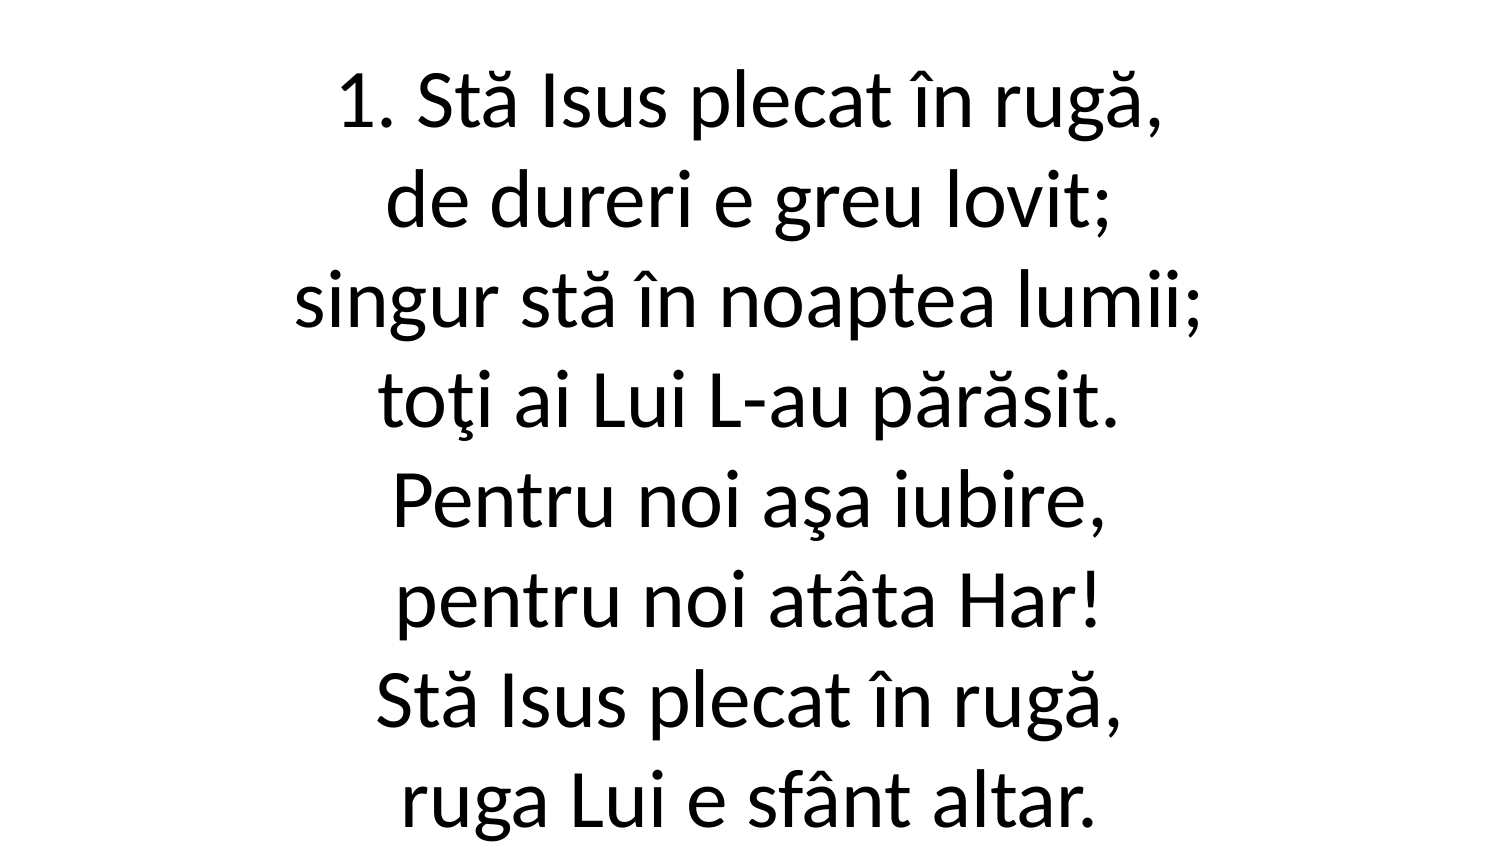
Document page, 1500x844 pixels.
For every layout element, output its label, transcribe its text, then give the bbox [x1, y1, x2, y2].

text_box 1. Stă Isus plecat în rugă, de dureri e greu lovit; singur stă în noaptea lumii; toţi ai Lui L-au părăsit. Pentru noi aşa iubire, pentru noi atâta Har! Stă Isus plecat în rugă, ruga Lui e sfânt altar. [278, 0, 1222, 844]
